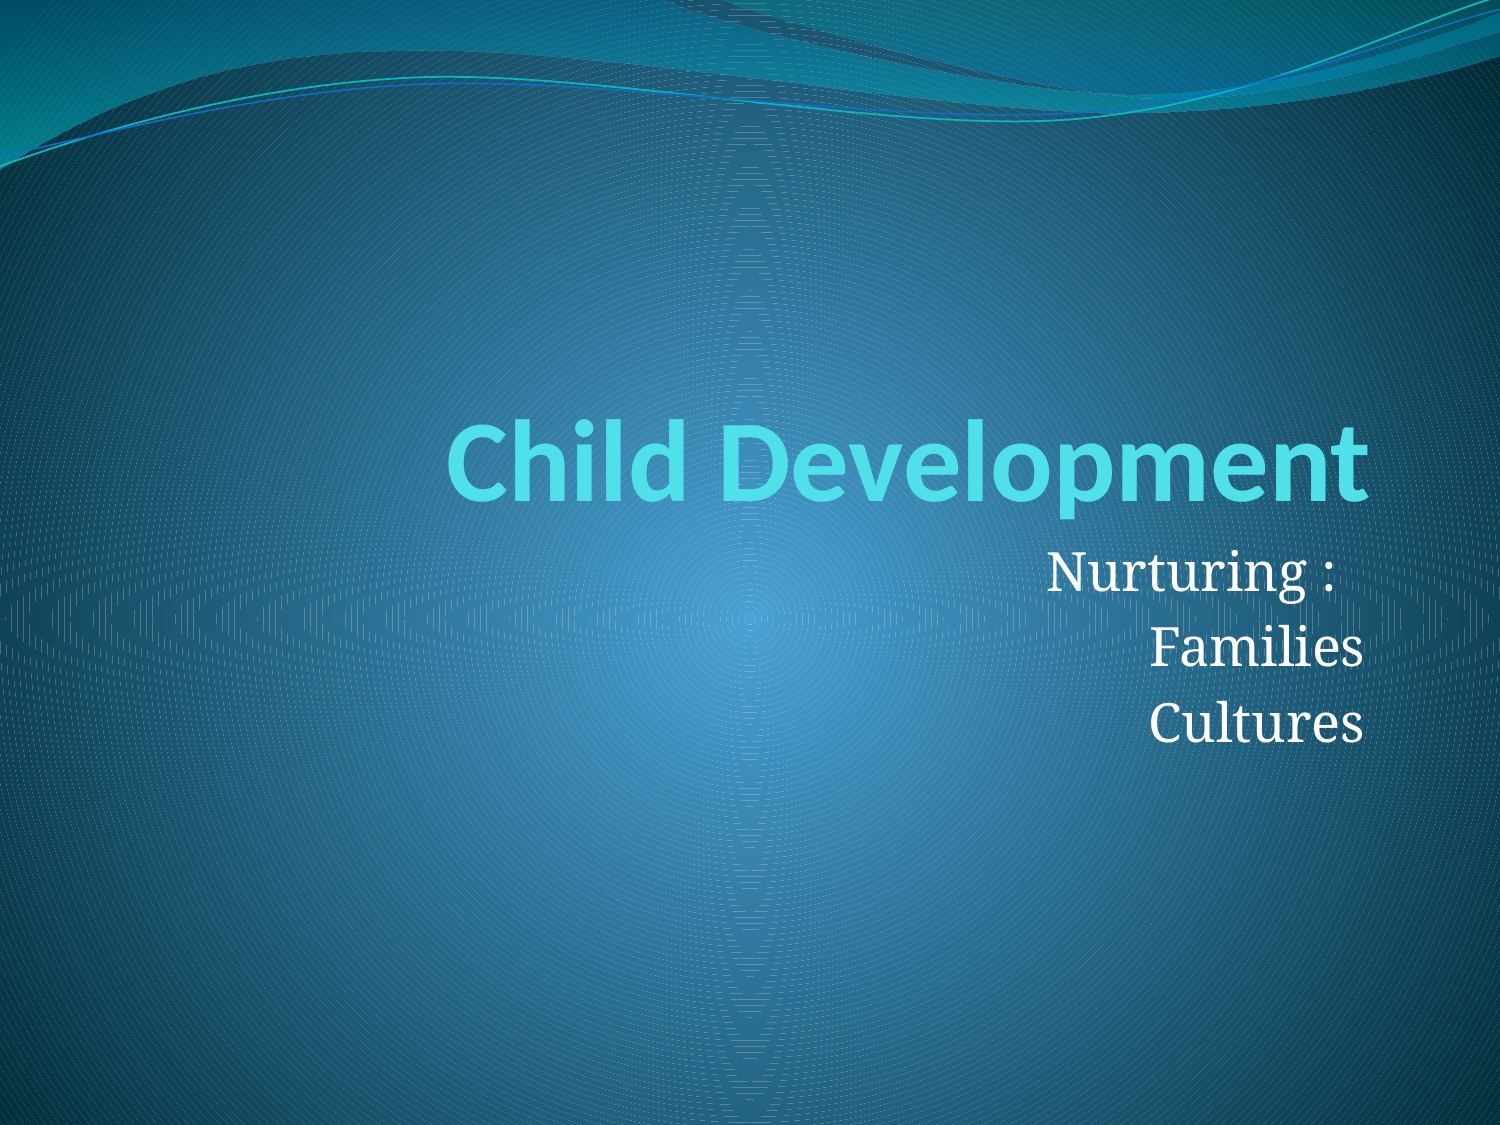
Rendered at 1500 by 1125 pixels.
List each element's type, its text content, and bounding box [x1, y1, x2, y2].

title Child Development [87, 224, 1376, 525]
subtitle Nurturing : Families Cultures [87, 529, 1376, 818]
